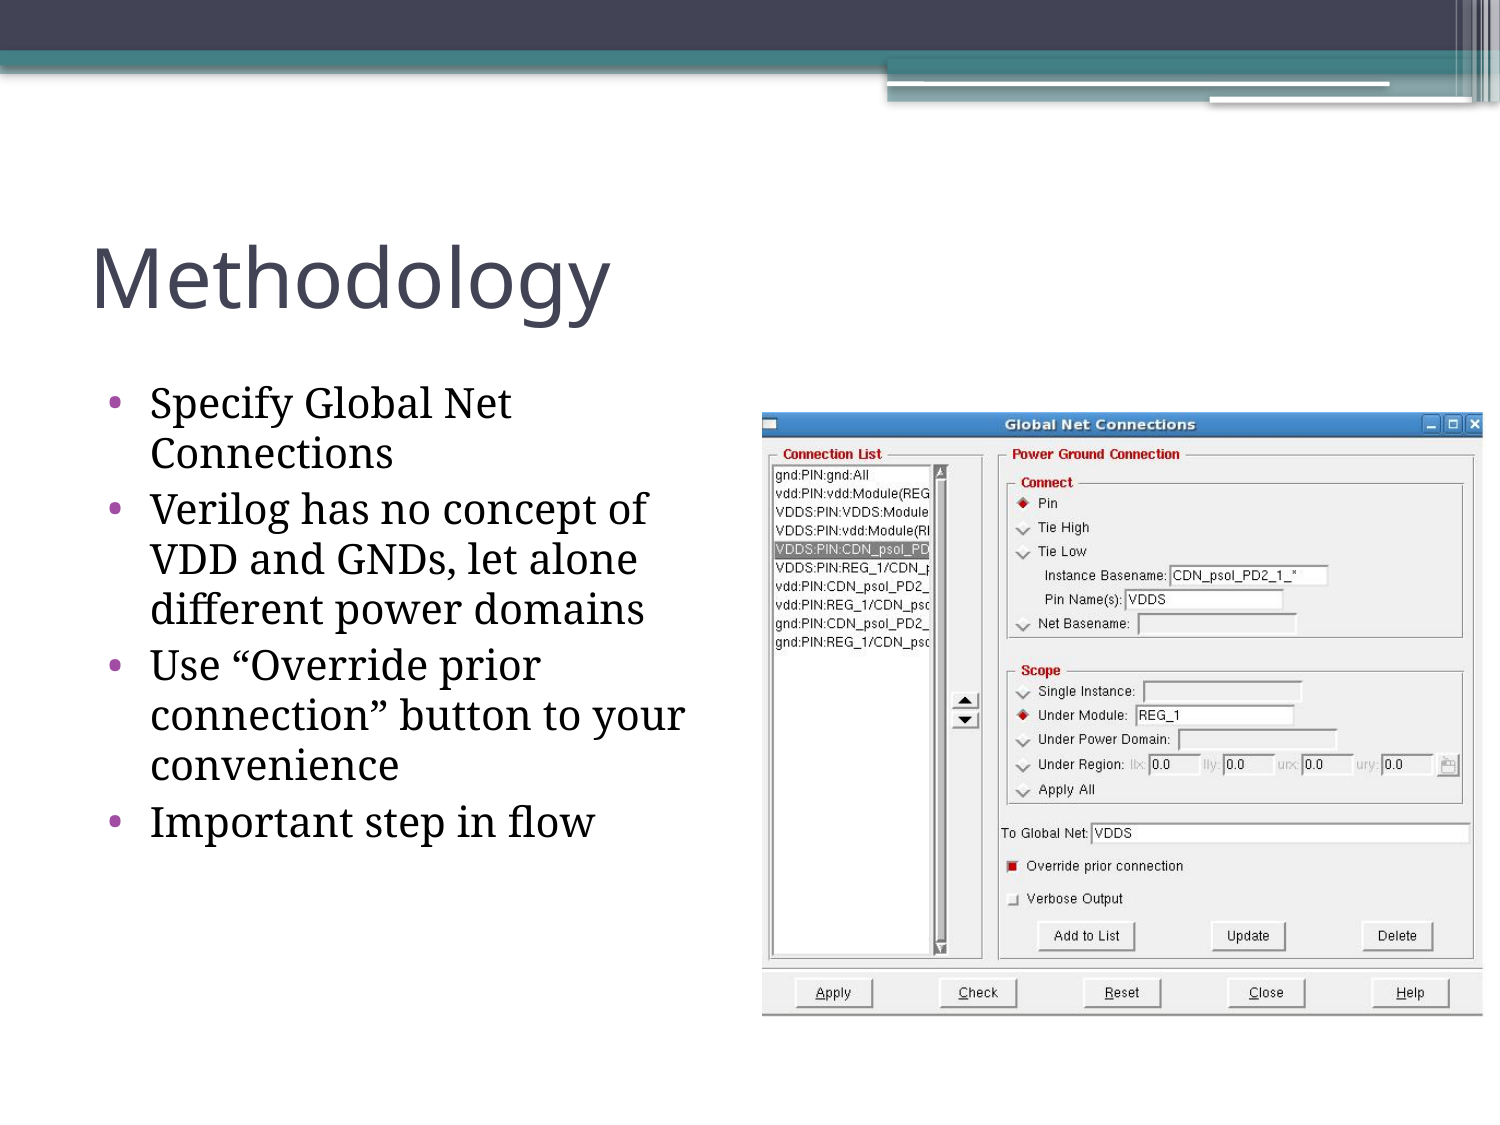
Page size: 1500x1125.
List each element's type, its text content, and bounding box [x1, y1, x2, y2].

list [762, 412, 1487, 1018]
title Methodology [75, 187, 1425, 363]
list Specify Global Net Connections Verilog has no concept of VDD and GNDs, let alone different power domains Use “Override prior connection” button to your convenience Important step in flow [75, 368, 738, 1112]
